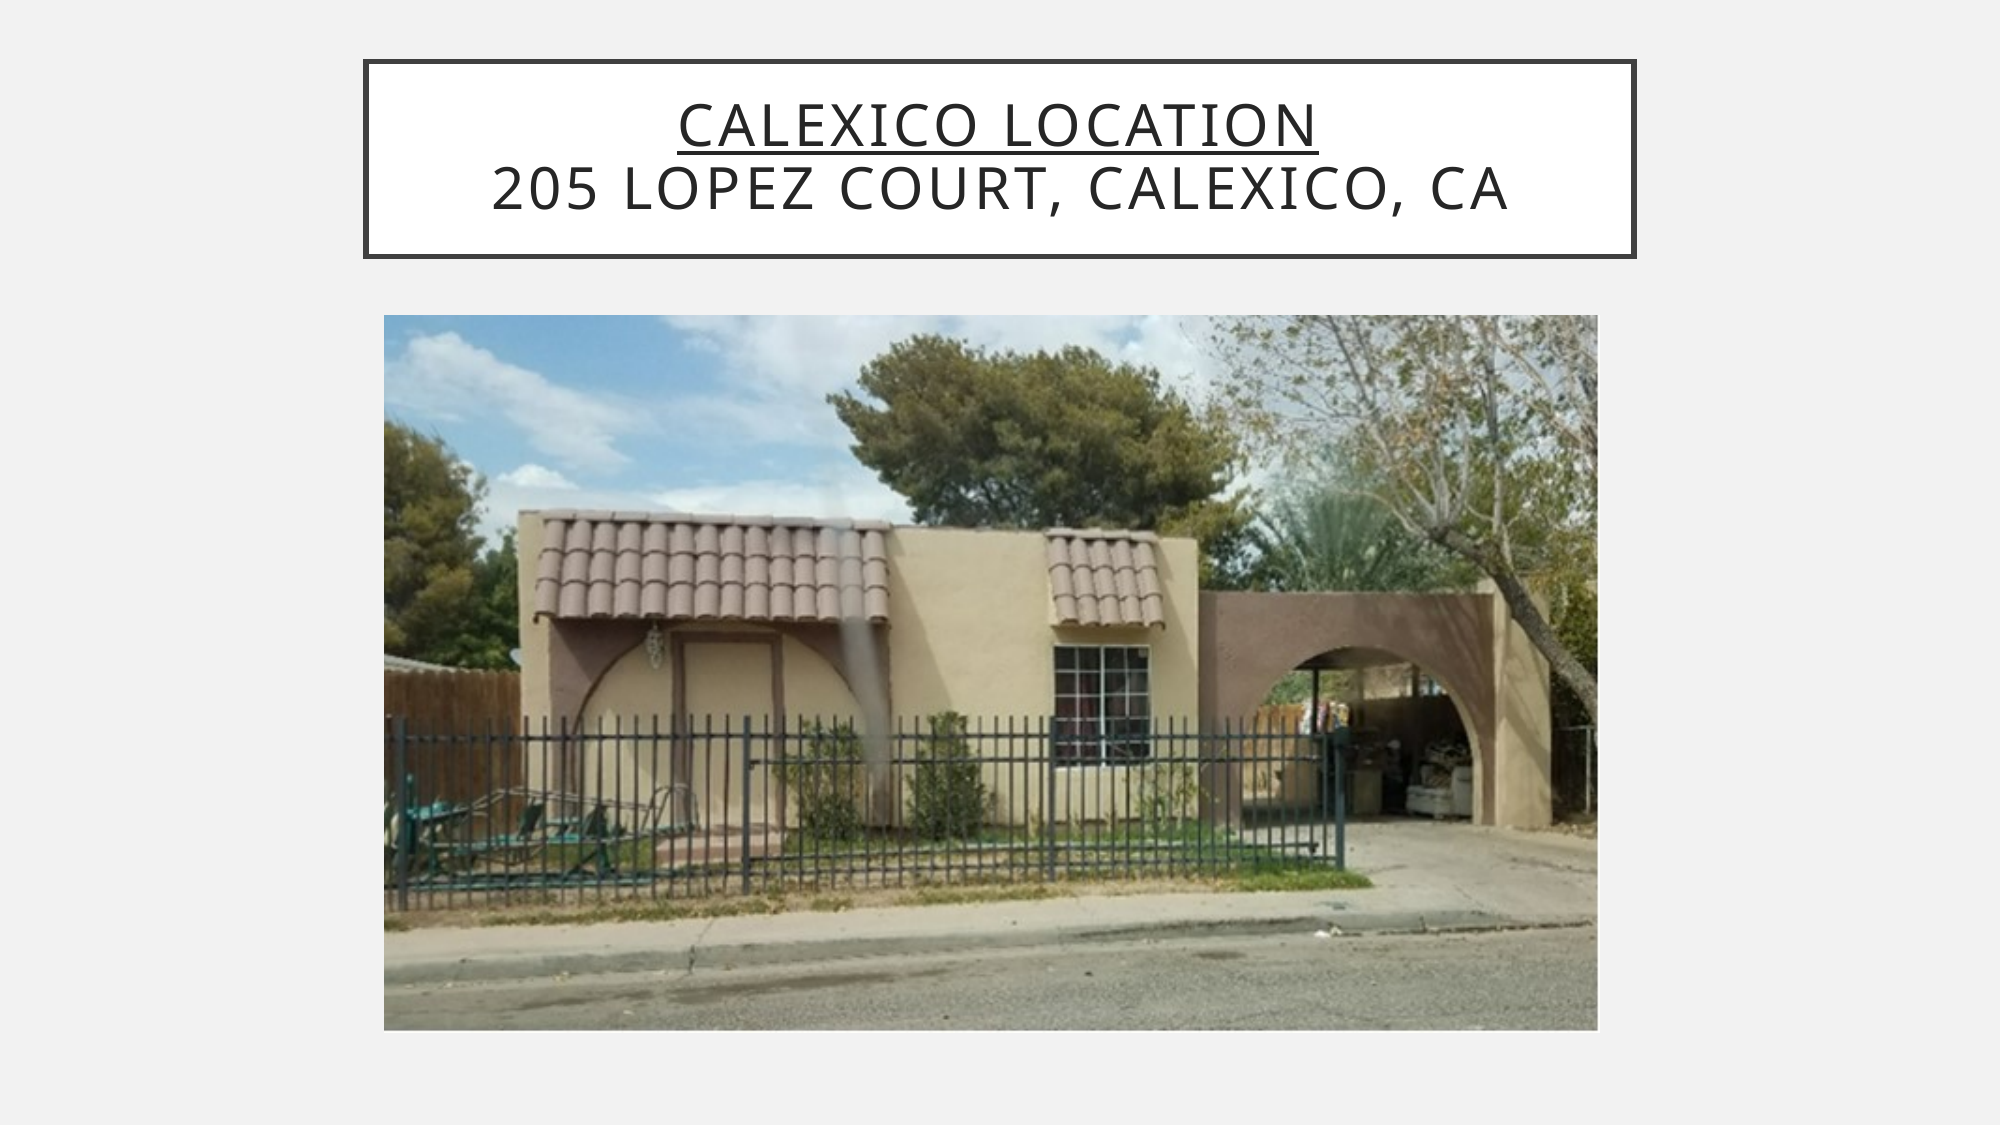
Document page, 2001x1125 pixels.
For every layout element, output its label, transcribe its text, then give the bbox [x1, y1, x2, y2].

picture [384, 315, 1600, 1033]
title Calexico Location 205 Lopez Court, Calexico, CA [363, 59, 1637, 259]
